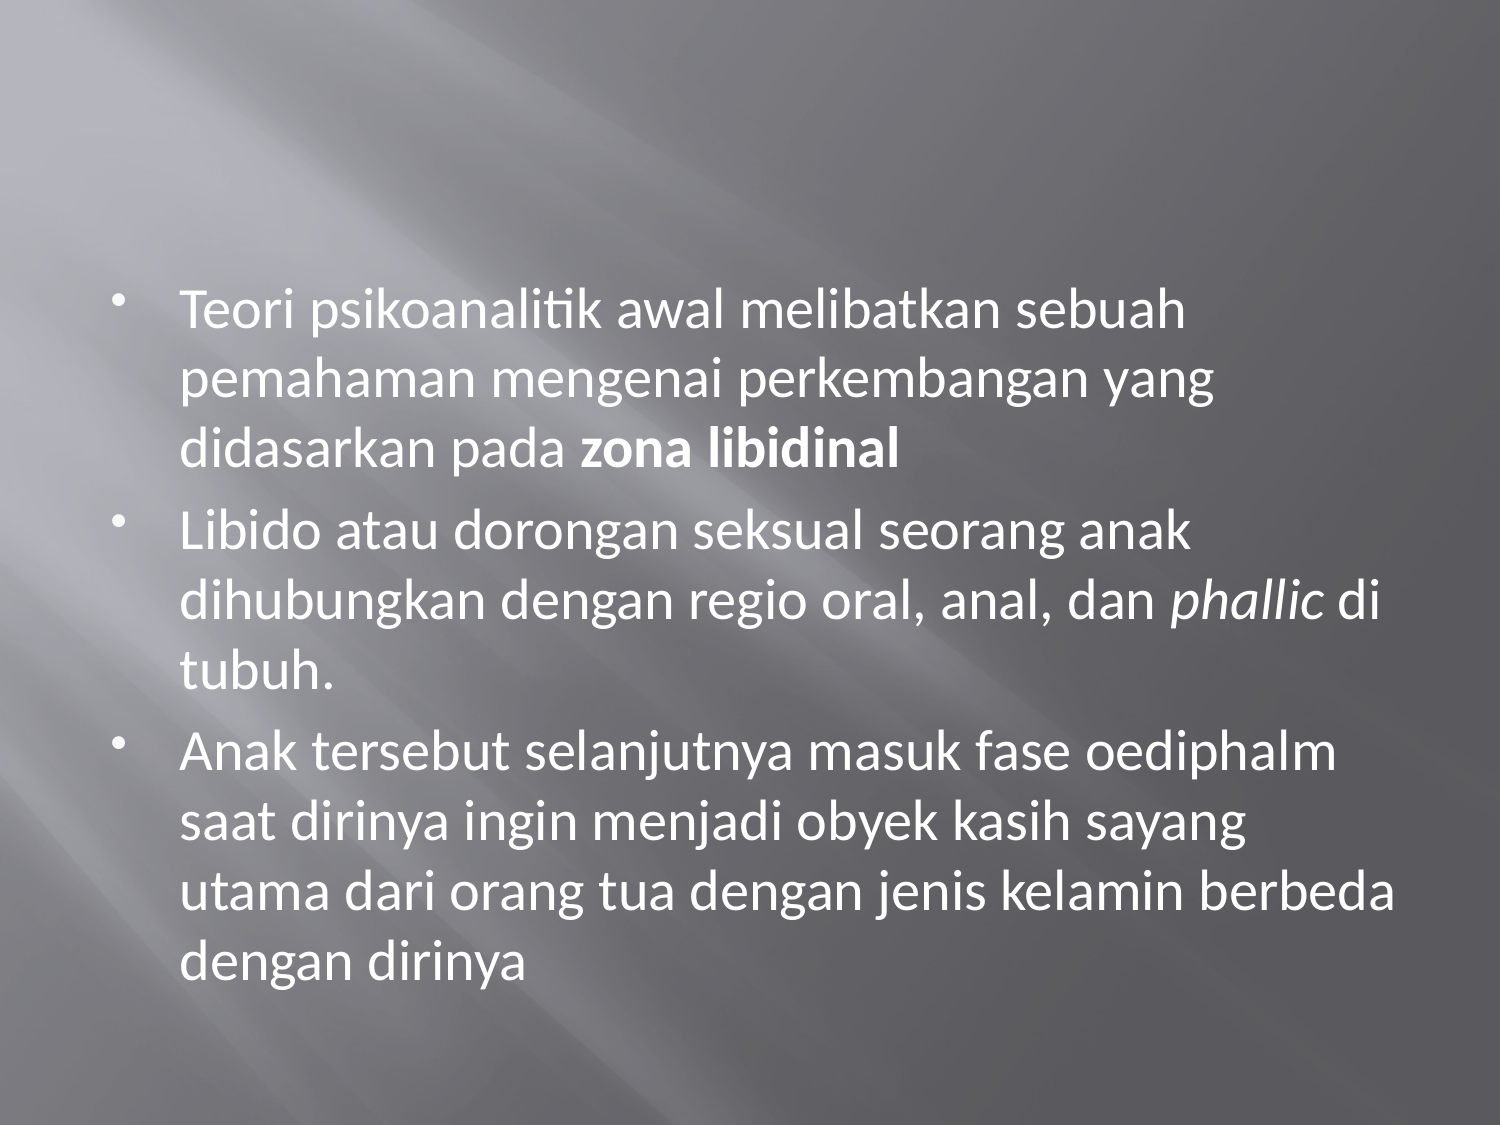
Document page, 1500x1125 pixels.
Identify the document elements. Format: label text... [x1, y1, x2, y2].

list Teori psikoanalitik awal melibatkan sebuah pemahaman mengenai perkembangan yang didasarkan pada zona libidinal Libido atau dorongan seksual seorang anak dihubungkan dengan regio oral, anal, dan phallic di tubuh. Anak tersebut selanjutnya masuk fase oediphalm saat dirinya ingin menjadi obyek kasih sayang utama dari orang tua dengan jenis kelamin berbeda dengan dirinya [75, 262, 1425, 1035]
